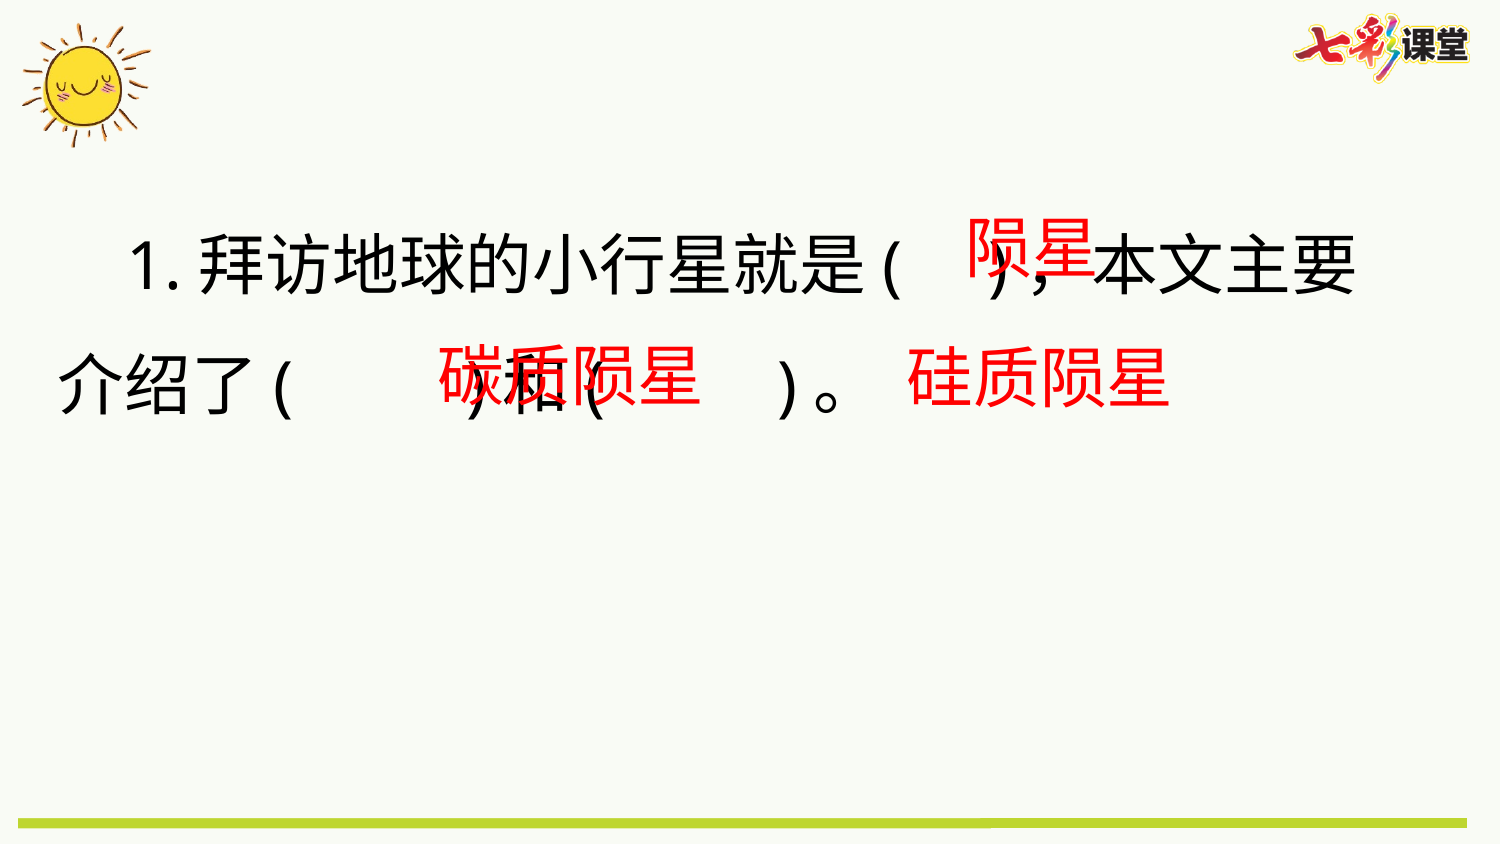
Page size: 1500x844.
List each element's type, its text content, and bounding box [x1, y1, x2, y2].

picture [18, 771, 1467, 844]
picture [1291, 9, 1472, 87]
text_box 陨星 [950, 198, 1172, 294]
text_box 硅质陨星 [891, 328, 1204, 424]
text_box 碳质陨星 [391, 326, 728, 421]
picture [0, 0, 173, 172]
text_box 1.拜访地球的小行星就是( )，本文主要介绍了( )和( )。 [42, 175, 1412, 431]
